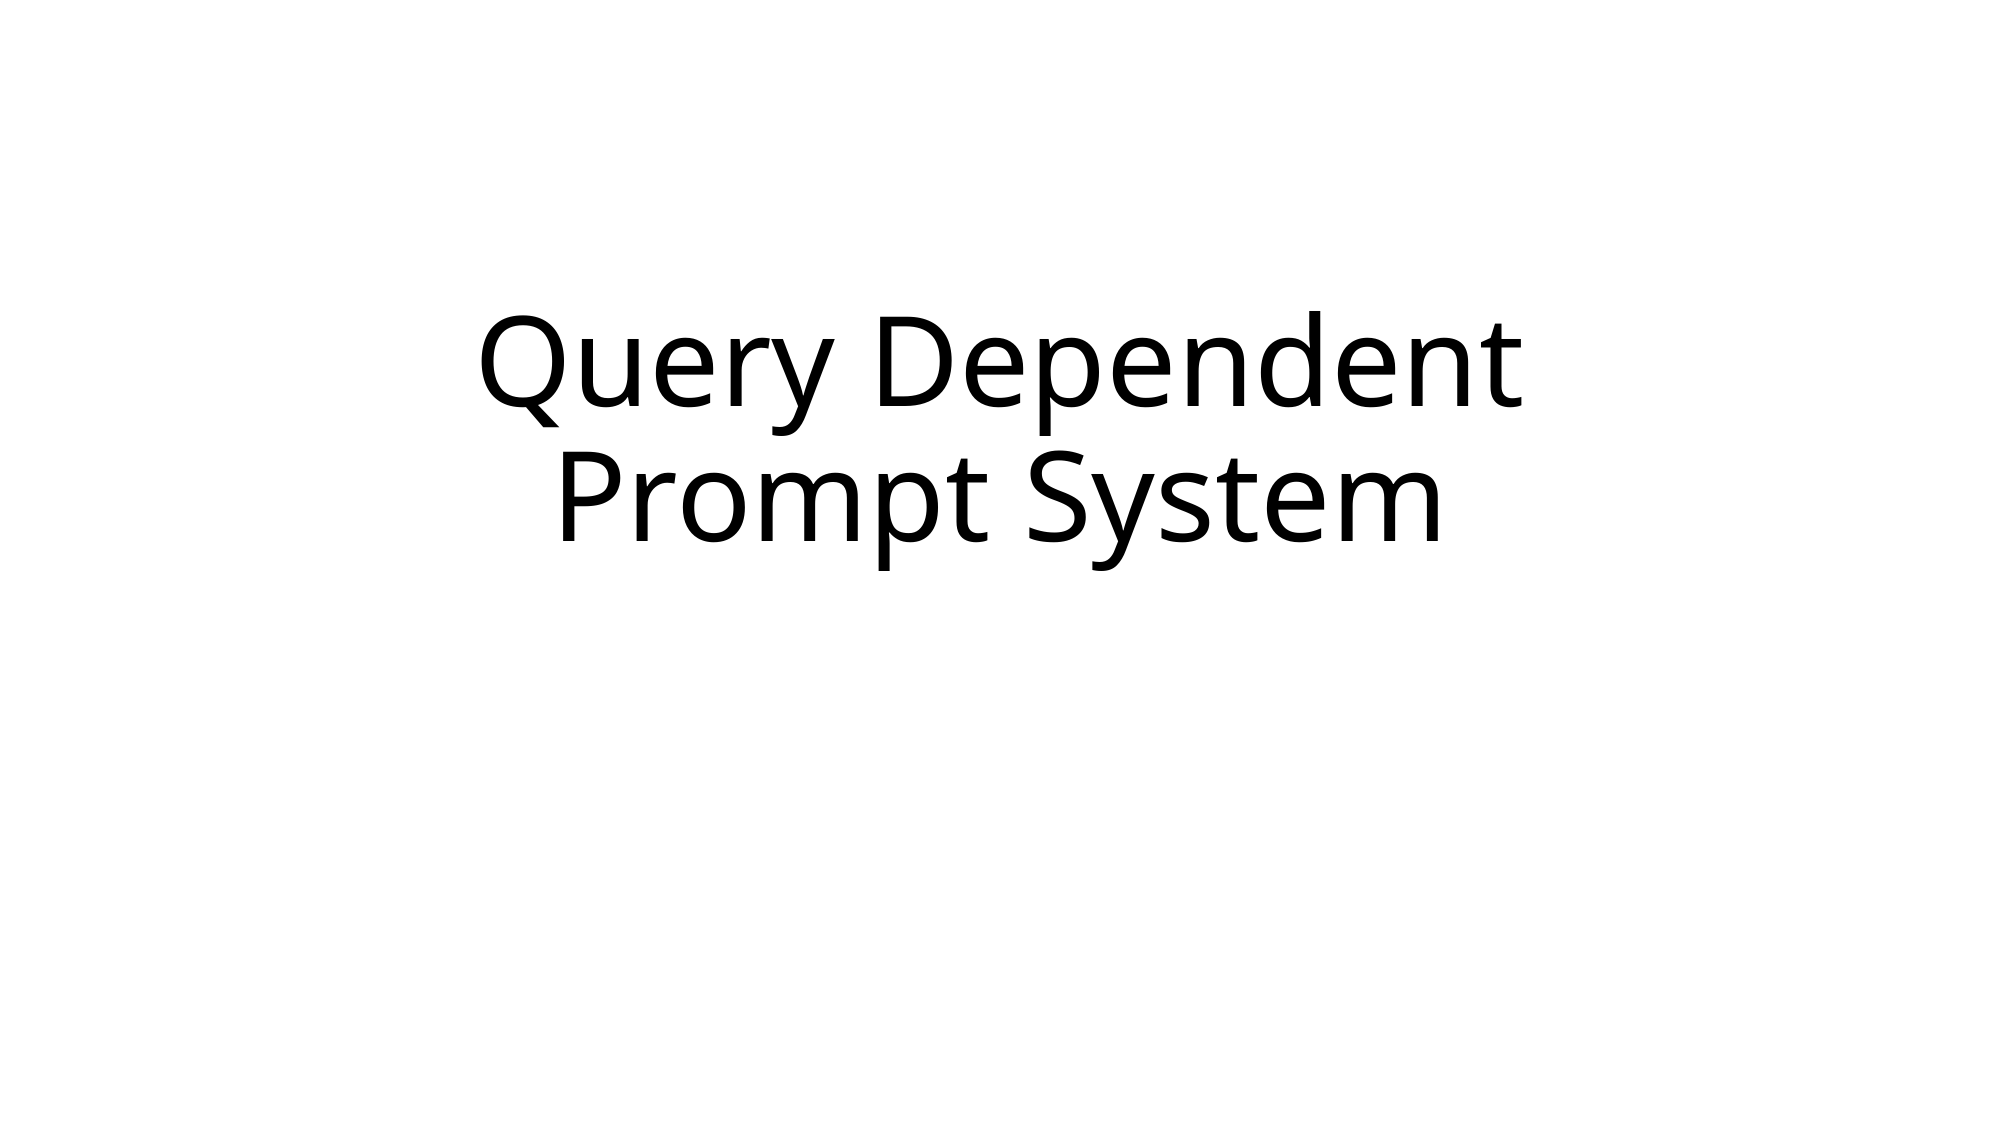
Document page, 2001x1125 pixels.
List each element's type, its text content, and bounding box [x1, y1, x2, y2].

title Query Dependent Prompt System [249, 184, 1750, 576]
